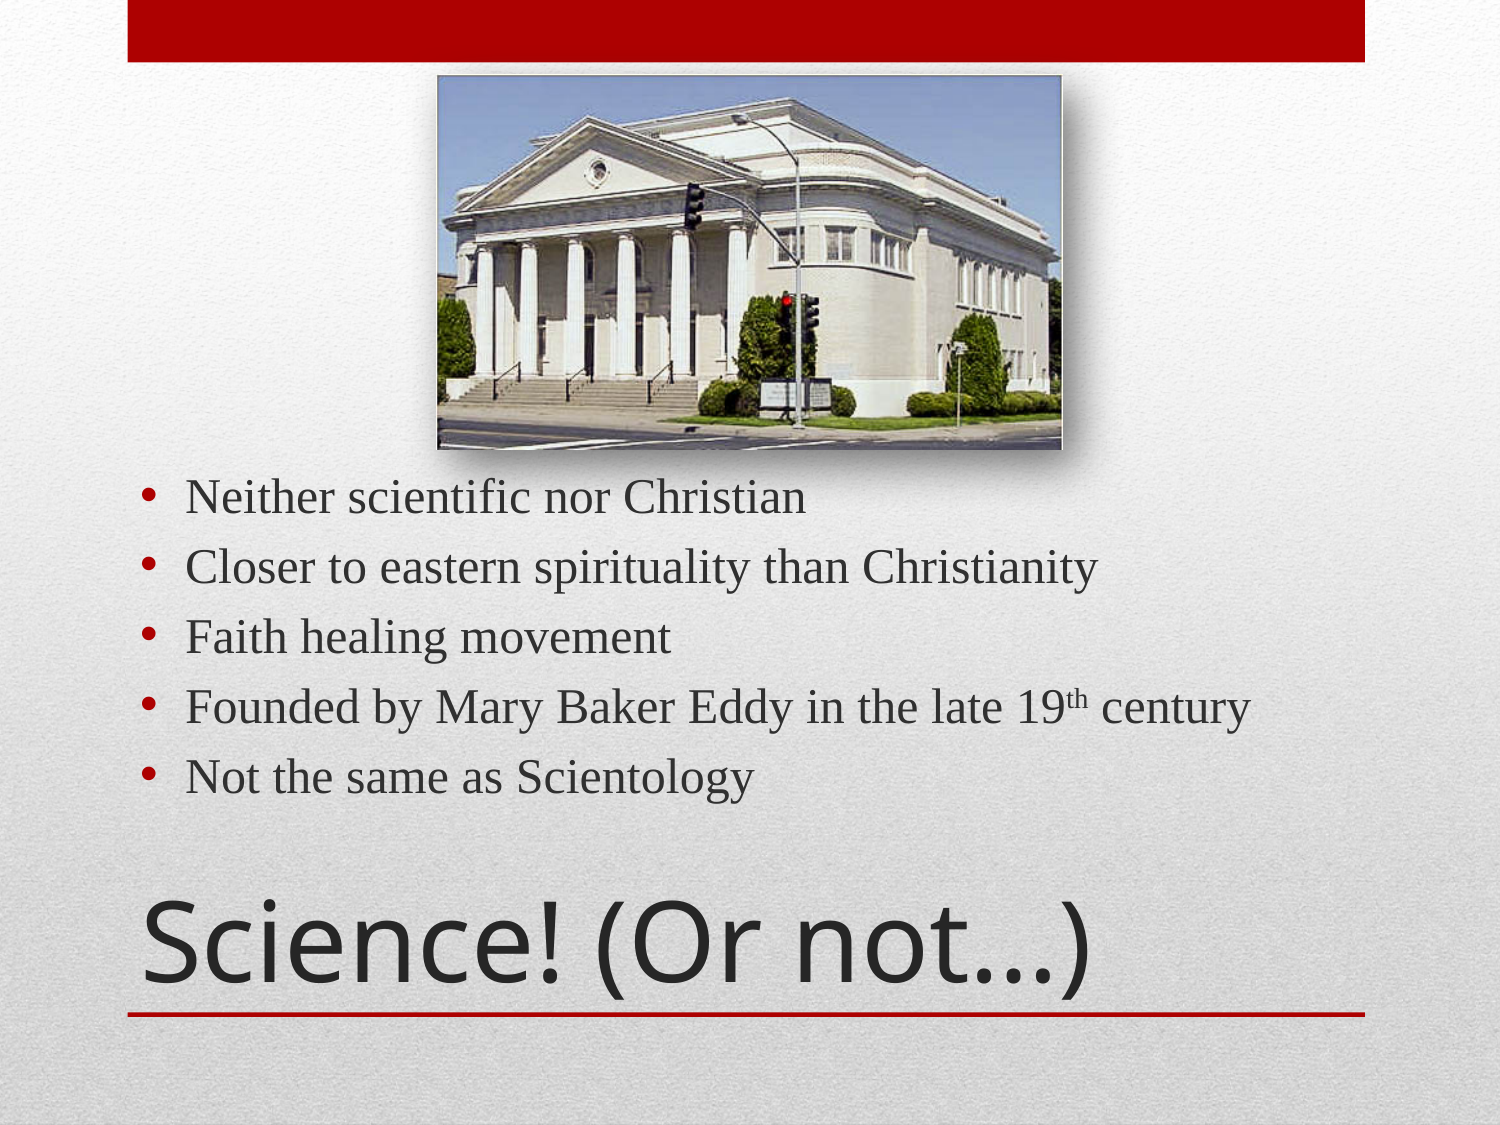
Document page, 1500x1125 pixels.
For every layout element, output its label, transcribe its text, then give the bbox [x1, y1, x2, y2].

title Science! (Or not…) [125, 813, 1238, 1013]
list Neither scientific nor Christian Closer to eastern spirituality than Christianity Faith healing movement Founded by Mary Baker Eddy in the late 19th century Not the same as Scientology [125, 174, 1363, 813]
picture [435, 74, 1064, 451]
